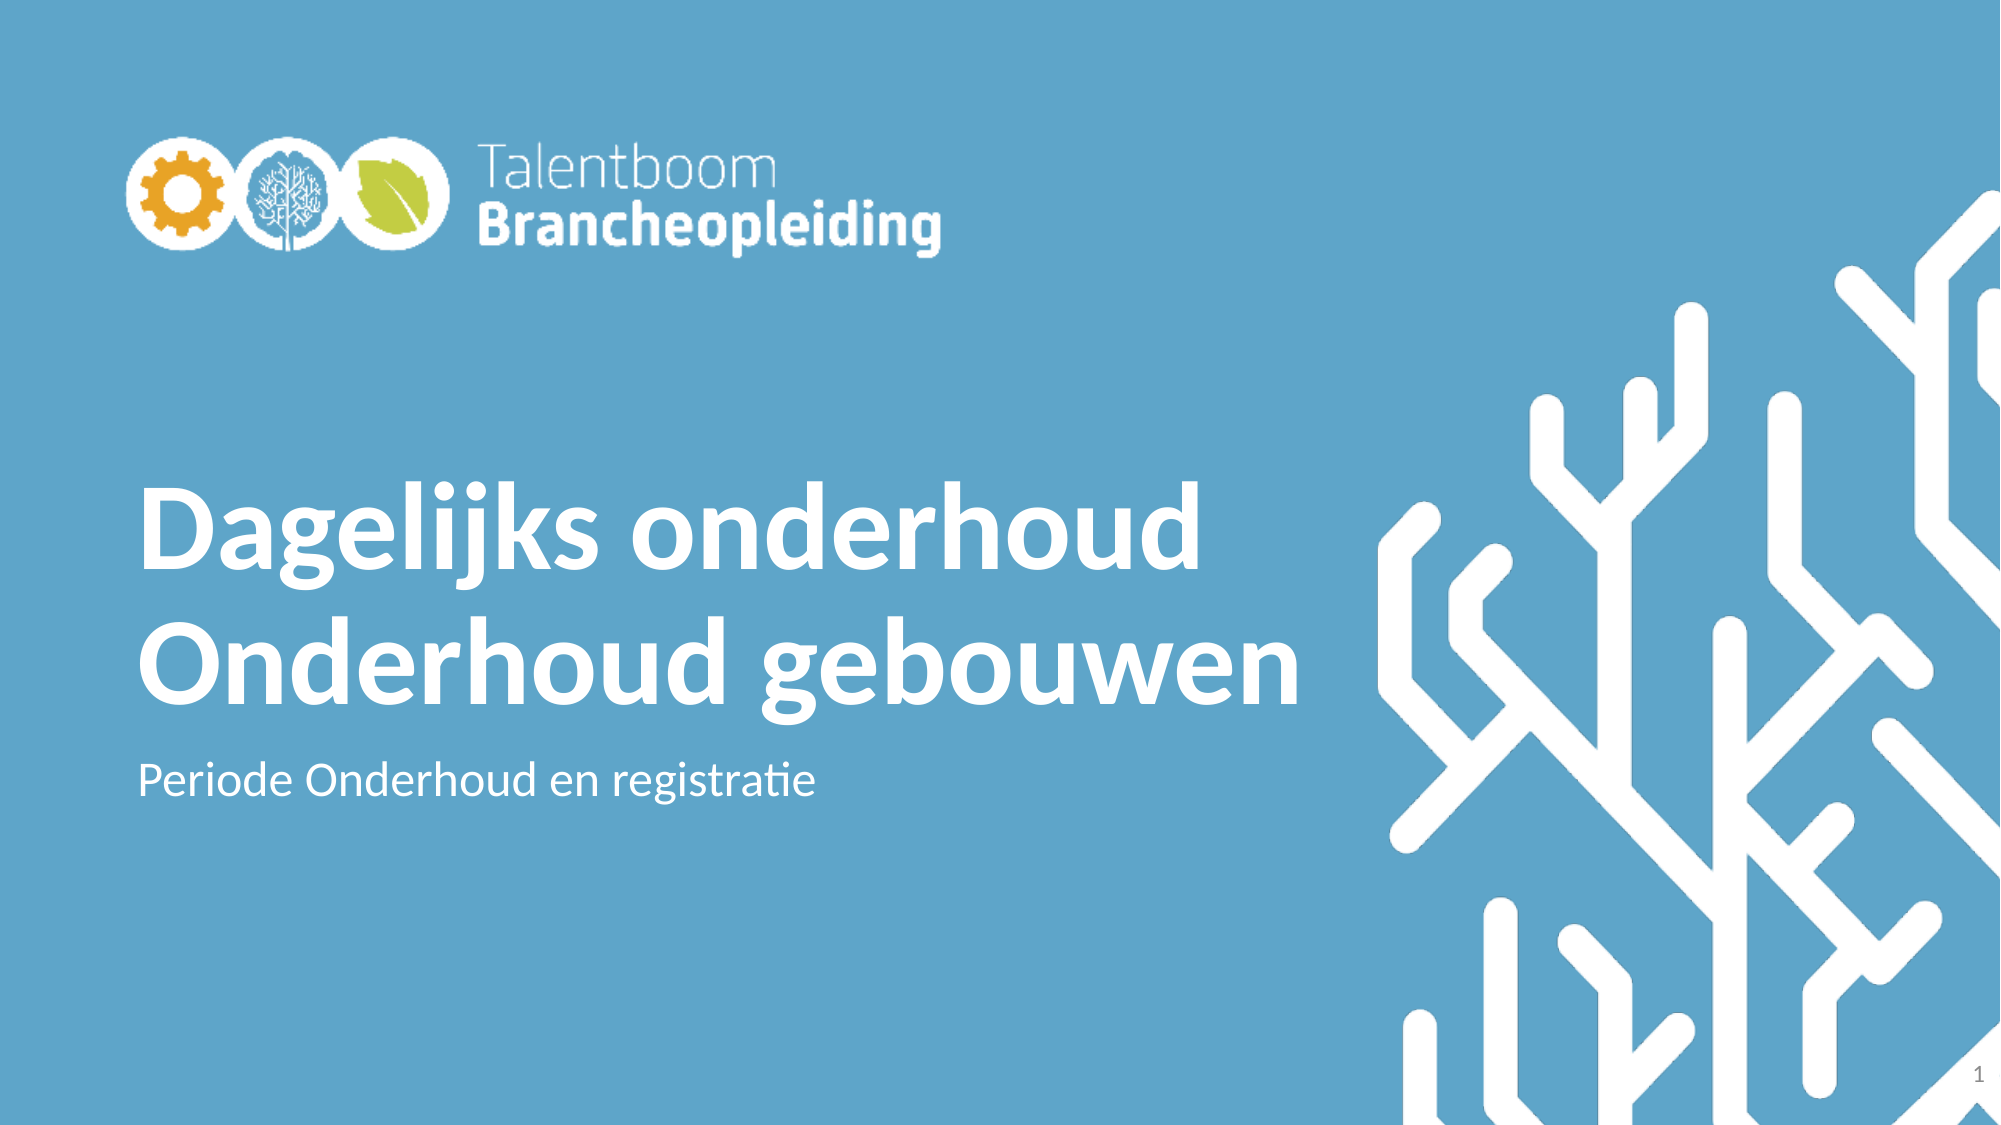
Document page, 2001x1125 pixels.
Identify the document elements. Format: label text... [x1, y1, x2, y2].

slide_number 1 [1688, 1042, 2000, 1103]
title Dagelijks onderhoud Onderhoud gebouwen [137, 314, 1352, 732]
picture [1351, 111, 2001, 1125]
picture [64, 93, 1000, 296]
subtitle Periode Onderhoud en registratie [137, 753, 1352, 904]
